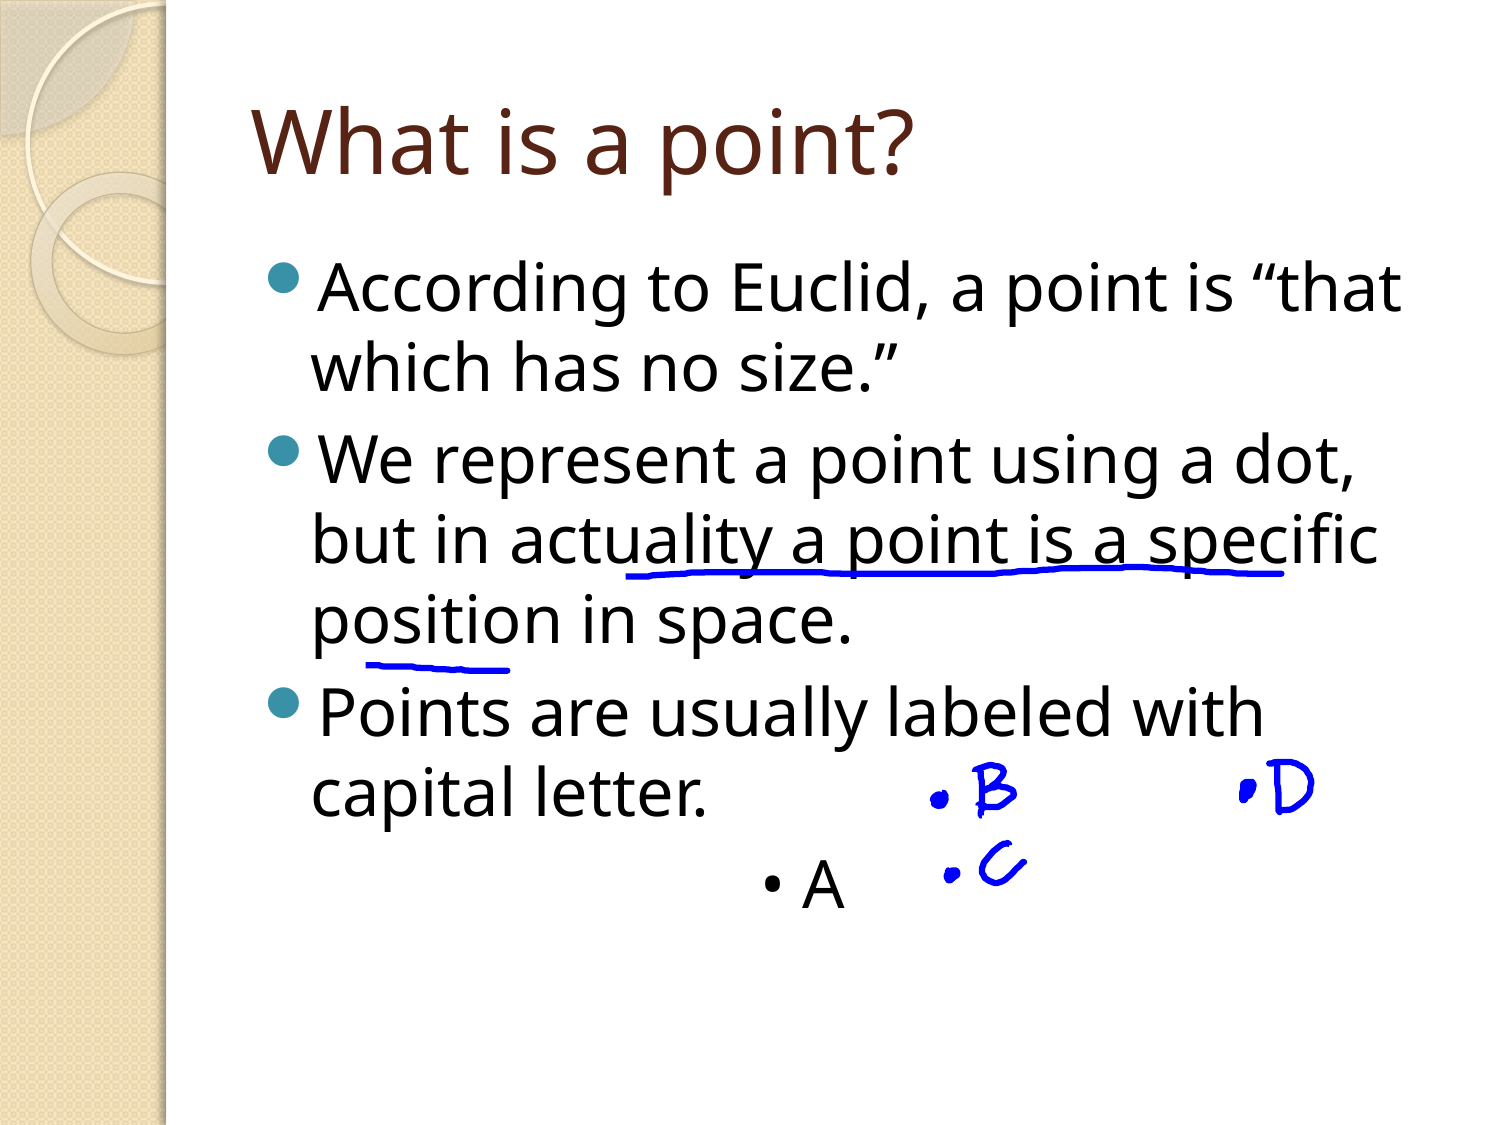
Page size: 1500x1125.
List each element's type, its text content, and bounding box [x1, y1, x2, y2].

title What is a point? [235, 45, 1466, 233]
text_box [365, 566, 1312, 884]
list According to Euclid, a point is “that which has no size.” We represent a point using a dot, but in actuality a point is a specific position in space. Points are usually labeled with capital letter. • A [235, 237, 1466, 1025]
